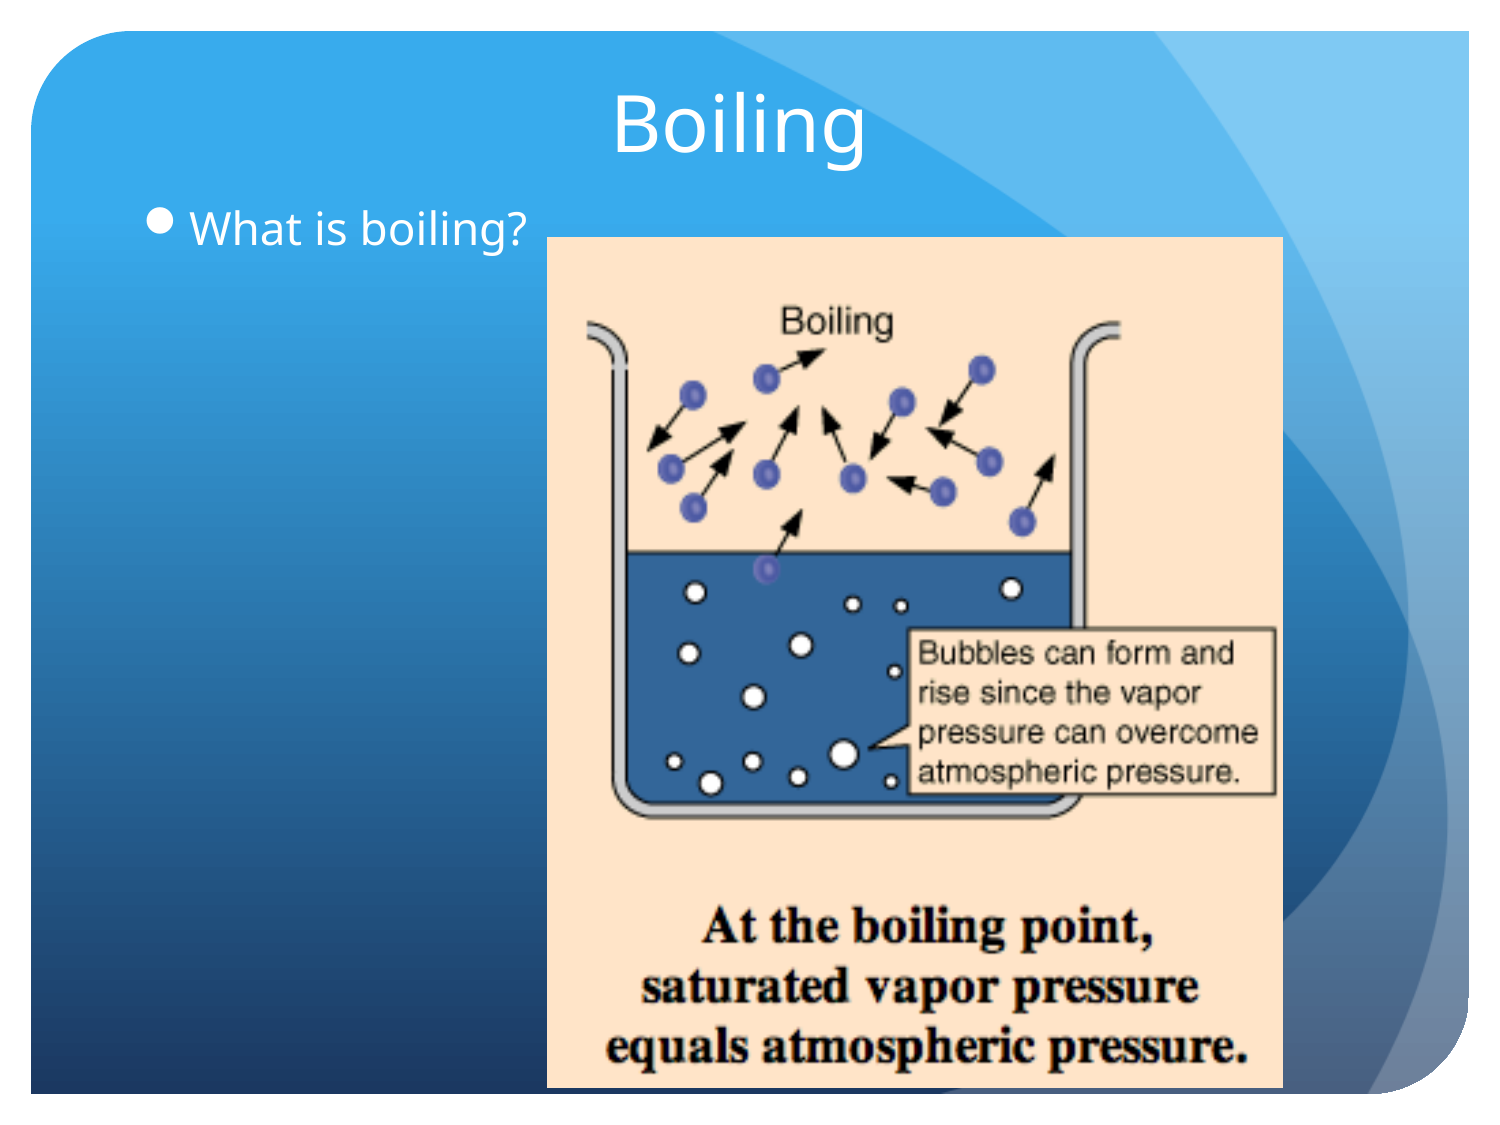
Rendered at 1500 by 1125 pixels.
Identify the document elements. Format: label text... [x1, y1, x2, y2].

title Boiling [127, 62, 1372, 176]
picture [24, 30, 1473, 1094]
list What is boiling? [127, 191, 1372, 282]
